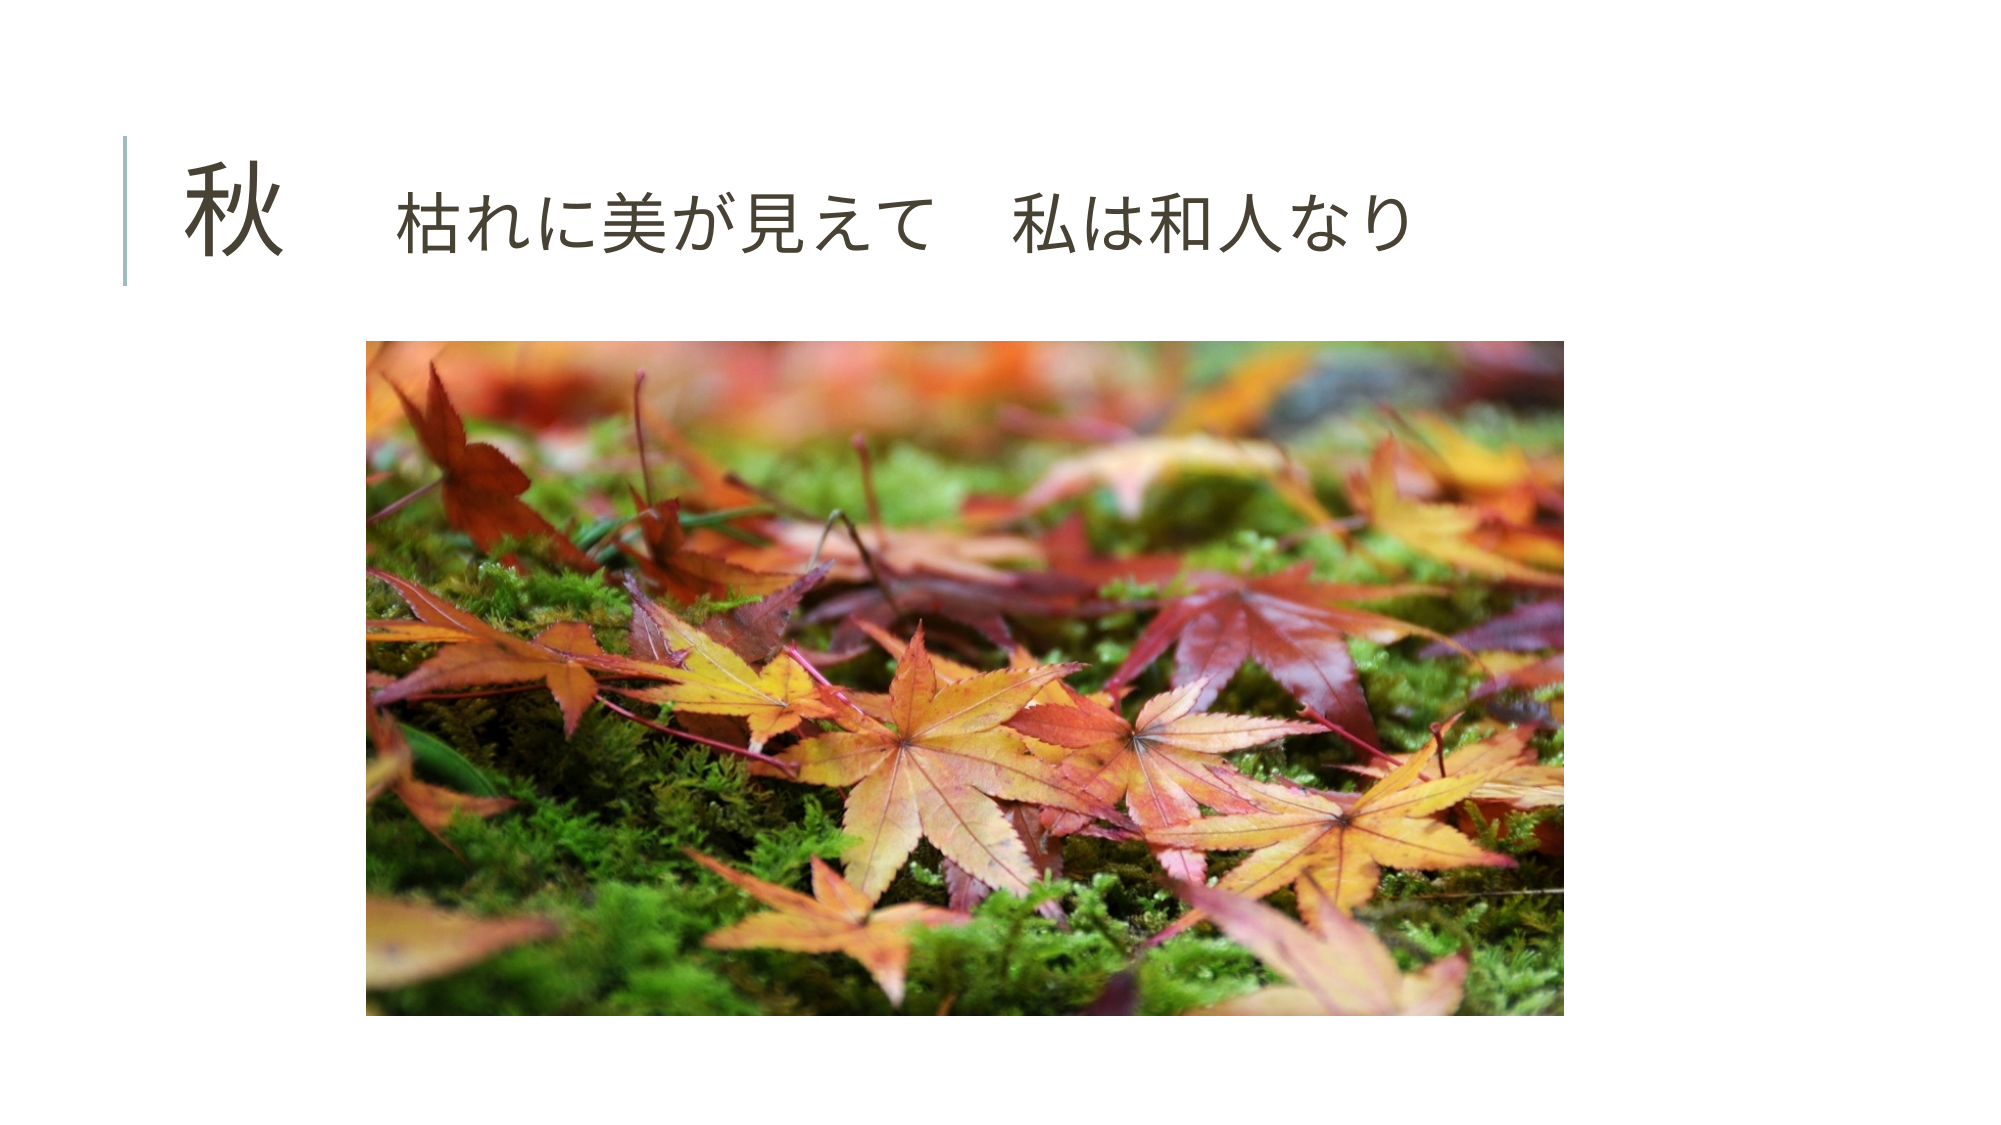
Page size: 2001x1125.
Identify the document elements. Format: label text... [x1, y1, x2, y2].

title 秋 枯れに美が見えて 私は和人なり [168, 96, 1763, 342]
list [366, 341, 1564, 1016]
